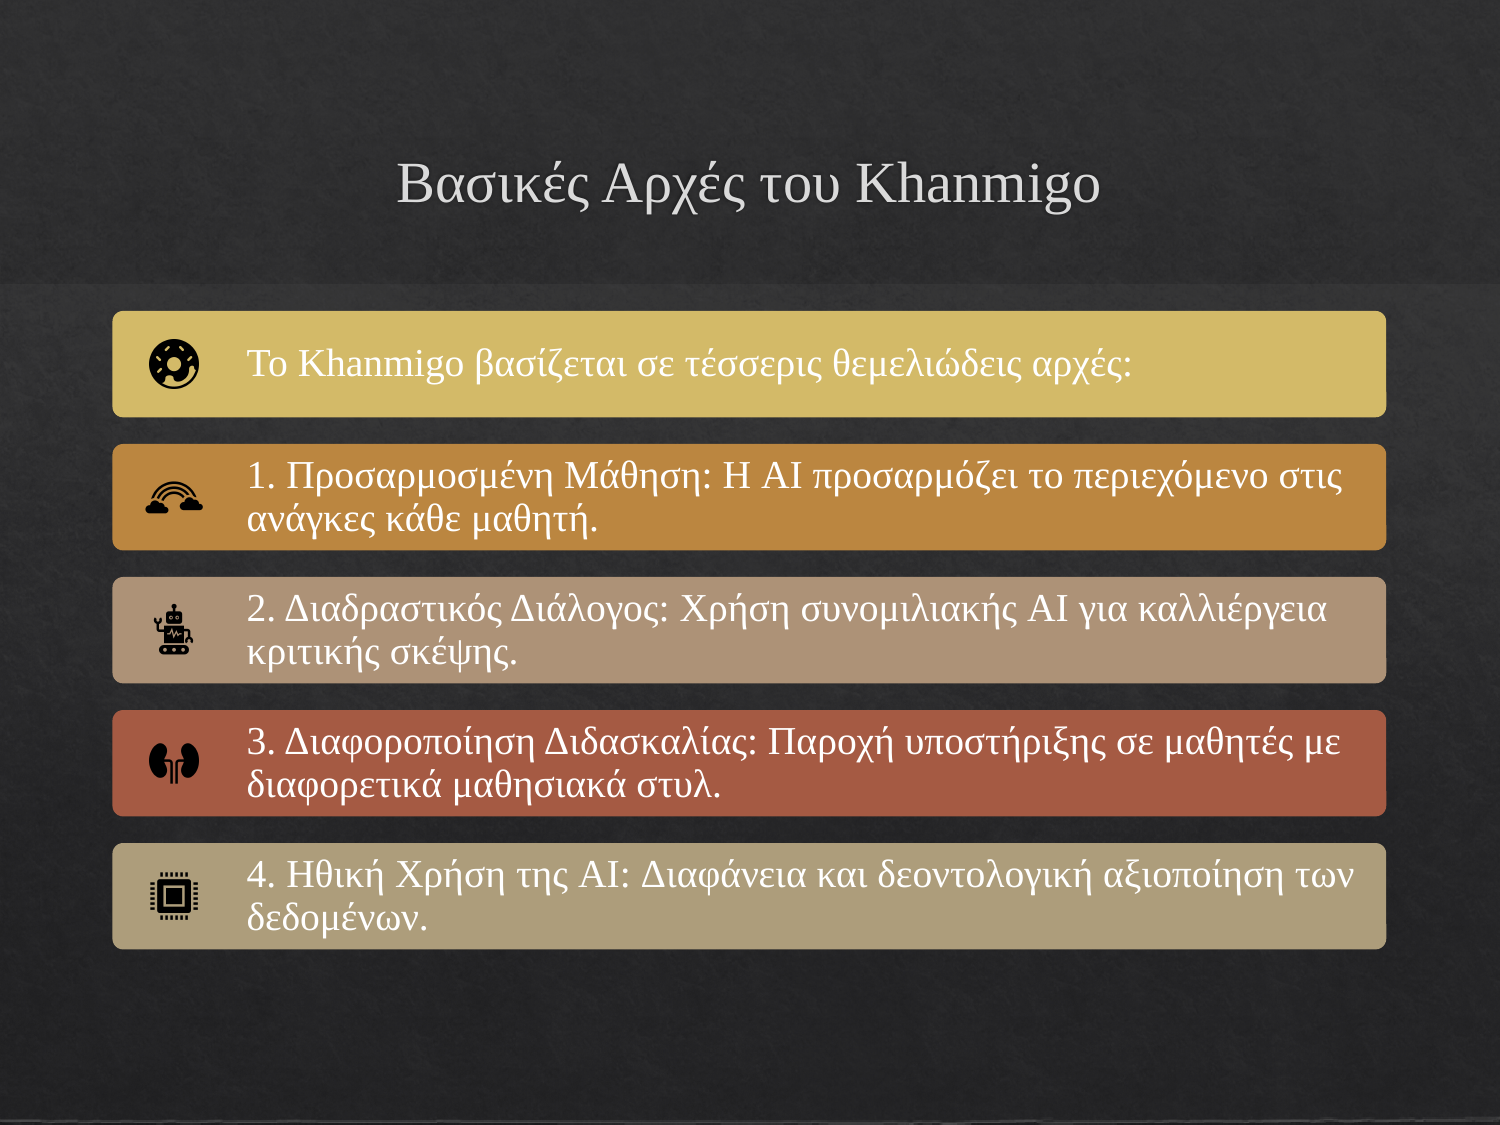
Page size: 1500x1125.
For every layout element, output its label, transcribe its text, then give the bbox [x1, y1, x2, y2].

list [112, 310, 1387, 951]
picture [0, 283, 1500, 1125]
title Βασικές Αρχές του Khanmigo [112, 99, 1387, 260]
